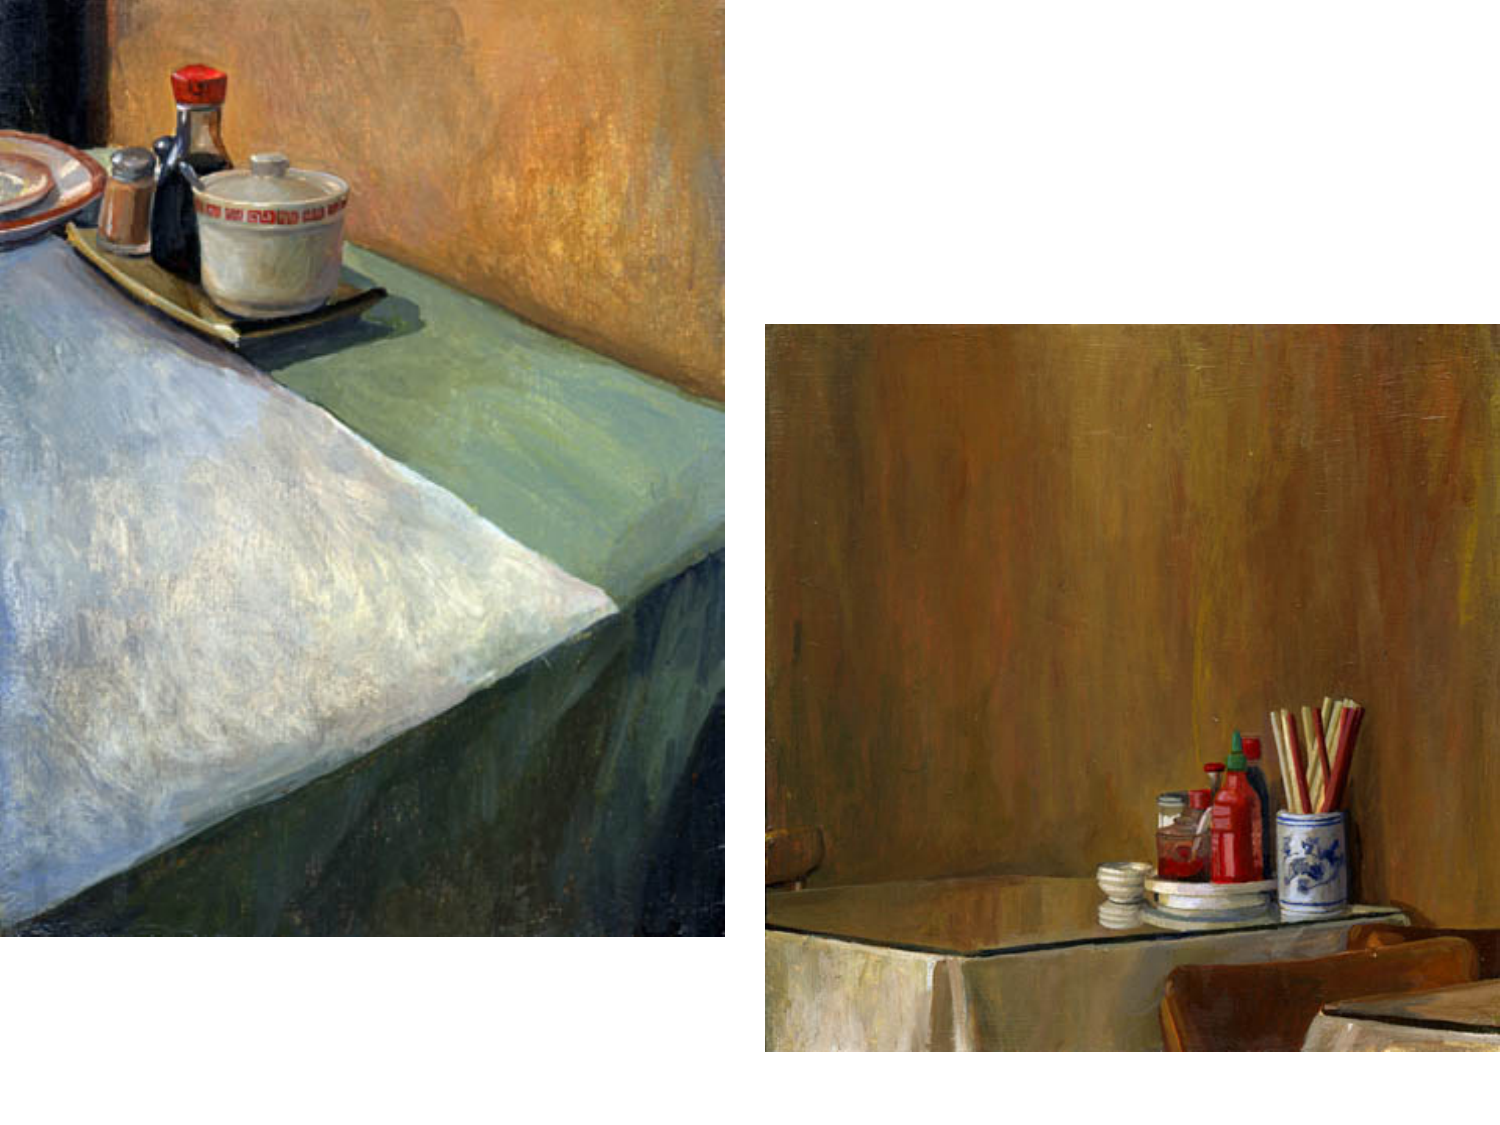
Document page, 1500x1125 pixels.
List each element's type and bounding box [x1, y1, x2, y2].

picture [0, 0, 726, 937]
picture [765, 324, 1500, 1052]
